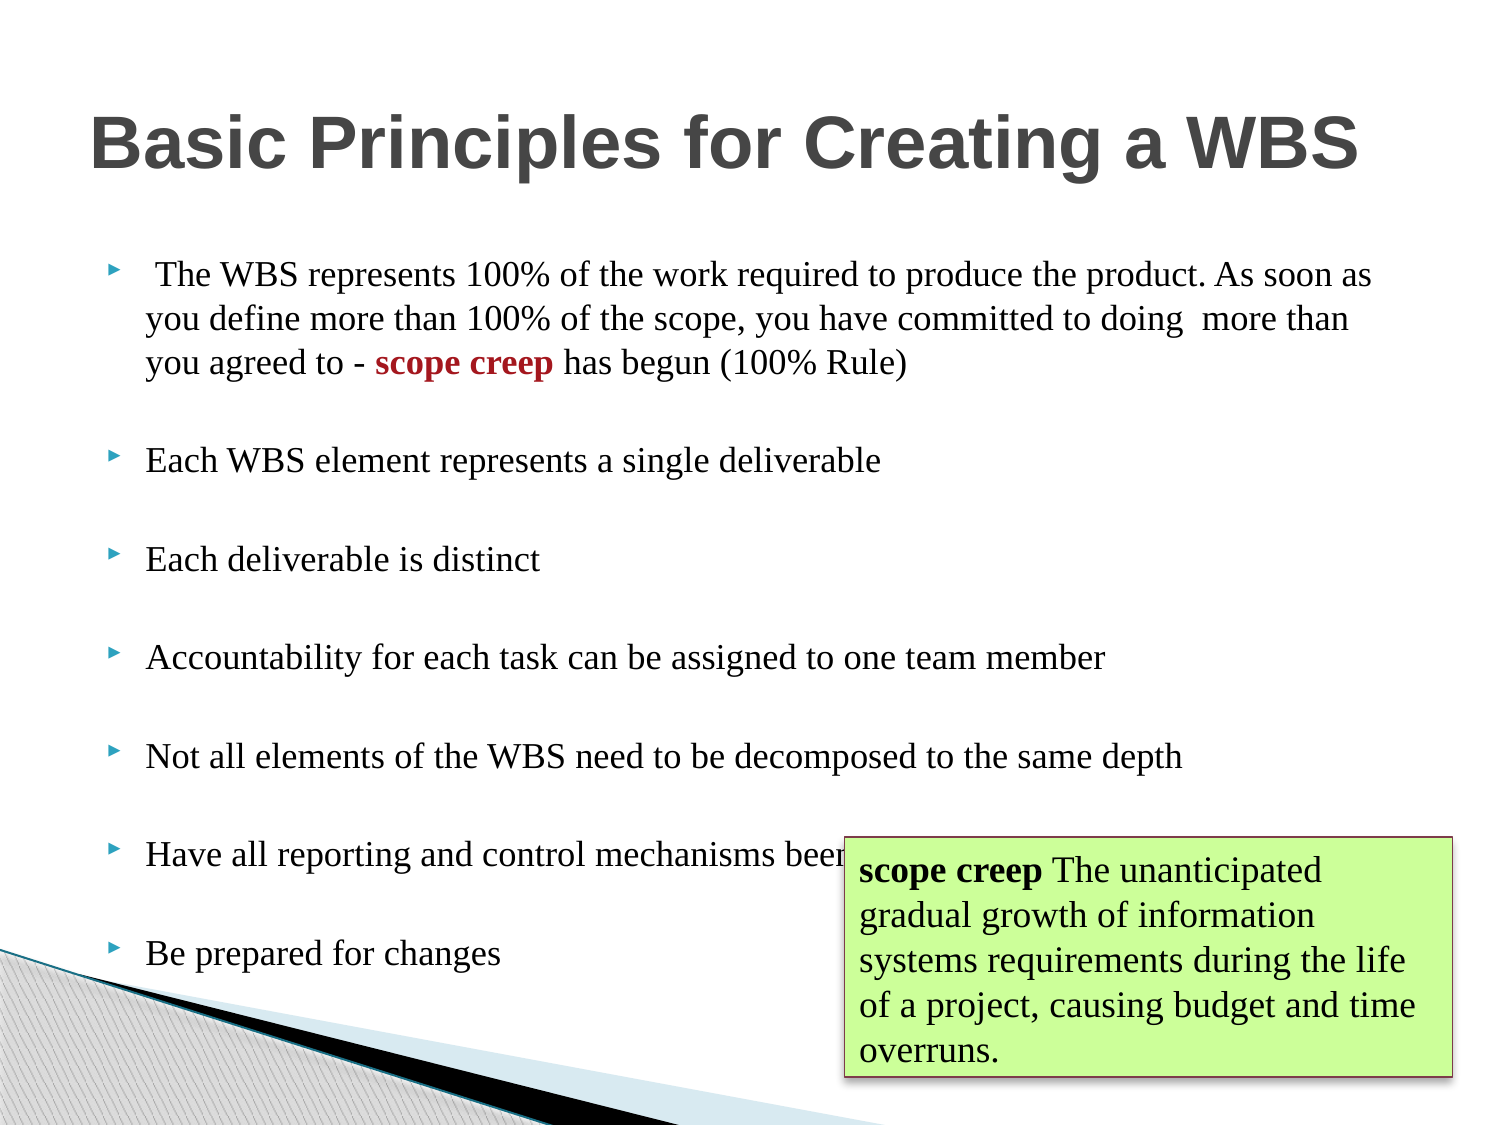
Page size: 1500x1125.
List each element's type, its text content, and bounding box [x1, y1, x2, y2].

list The WBS represents 100% of the work required to produce the product. As soon as you define more than 100% of the scope, you have committed to doing more than you agreed to - scope creep has begun (100% Rule) Each WBS element represents a single deliverable Each deliverable is distinct Accountability for each task can be assigned to one team member Not all elements of the WBS need to be decomposed to the same depth Have all reporting and control mechanisms been included Be prepared for changes [75, 243, 1425, 986]
text_box scope creep The unanticipated gradual growth of information systems requirements during the life of a project, causing budget and time overruns. [844, 836, 1453, 1078]
title Basic Principles for Creating a WBS [75, 45, 1425, 233]
